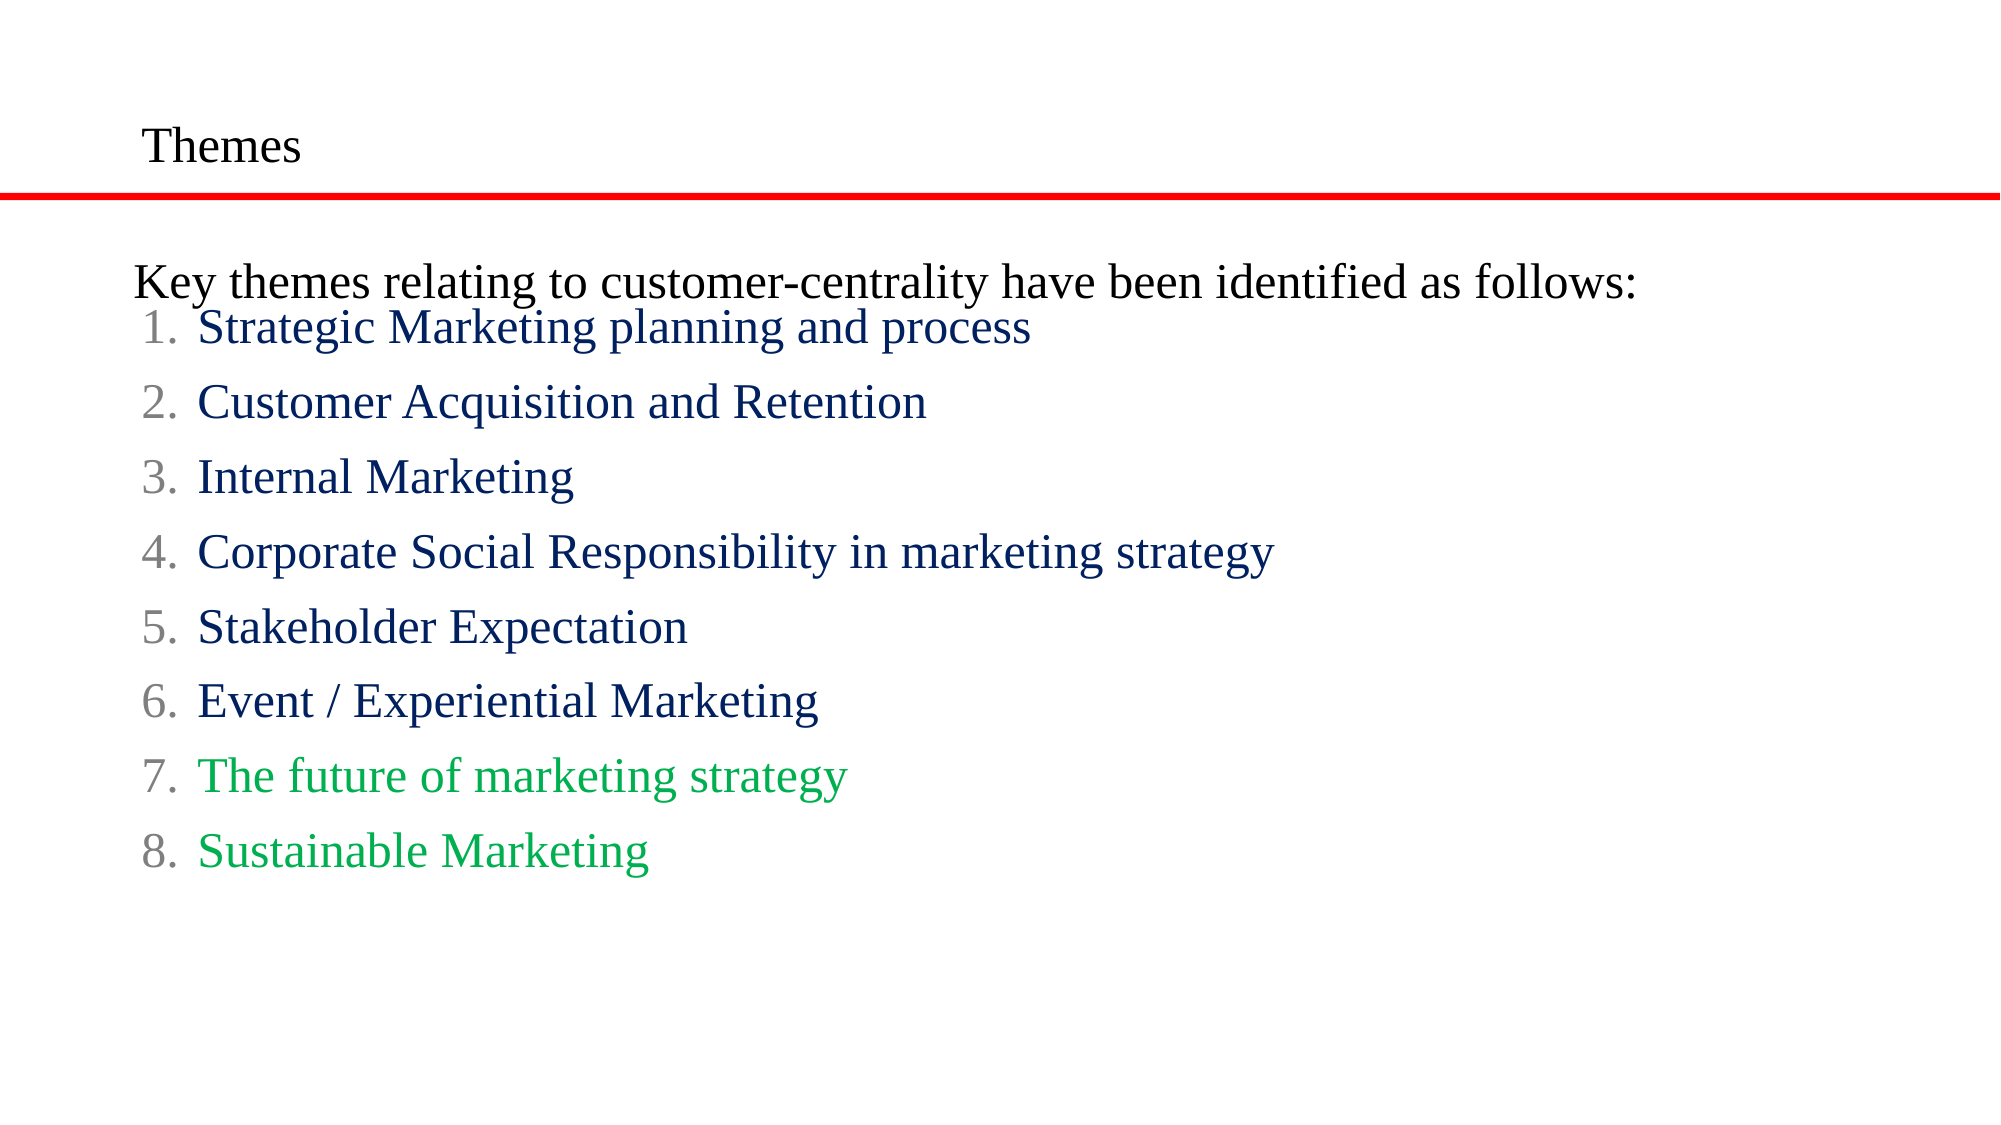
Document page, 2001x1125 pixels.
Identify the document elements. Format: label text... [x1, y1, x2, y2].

text_box Themes [126, 111, 1915, 182]
text_box [0, 192, 2000, 201]
slide_number Key themes relating to customer-centrality have been identified as follows: [48, 263, 1655, 323]
list Strategic Marketing planning and process Customer Acquisition and Retention Internal Marketing Corporate Social Responsibility in marketing strategy Stakeholder Expectation Event / Experiential Marketing The future of marketing strategy Sustainable Marketing [126, 323, 1532, 991]
